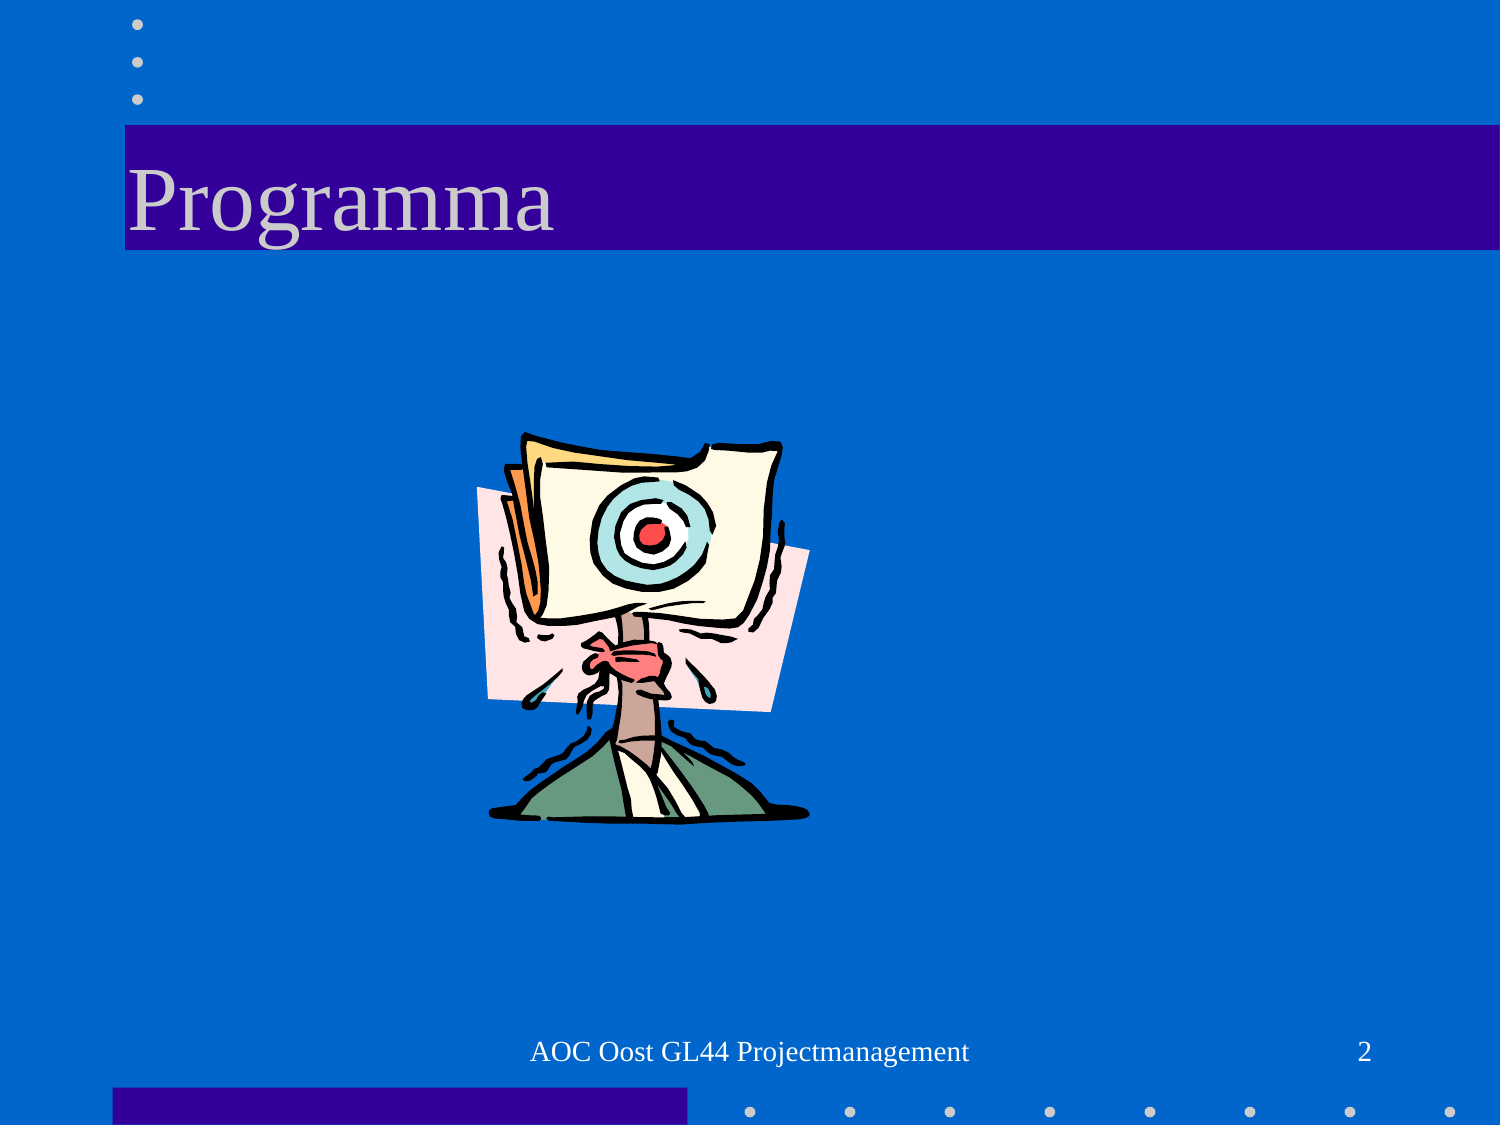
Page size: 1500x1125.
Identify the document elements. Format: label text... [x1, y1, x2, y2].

slide_number 2 [1074, 1012, 1388, 1088]
footer AOC Oost GL44 Projectmanagement [512, 1012, 988, 1088]
picture [476, 428, 814, 829]
title Programma [112, 99, 1388, 288]
